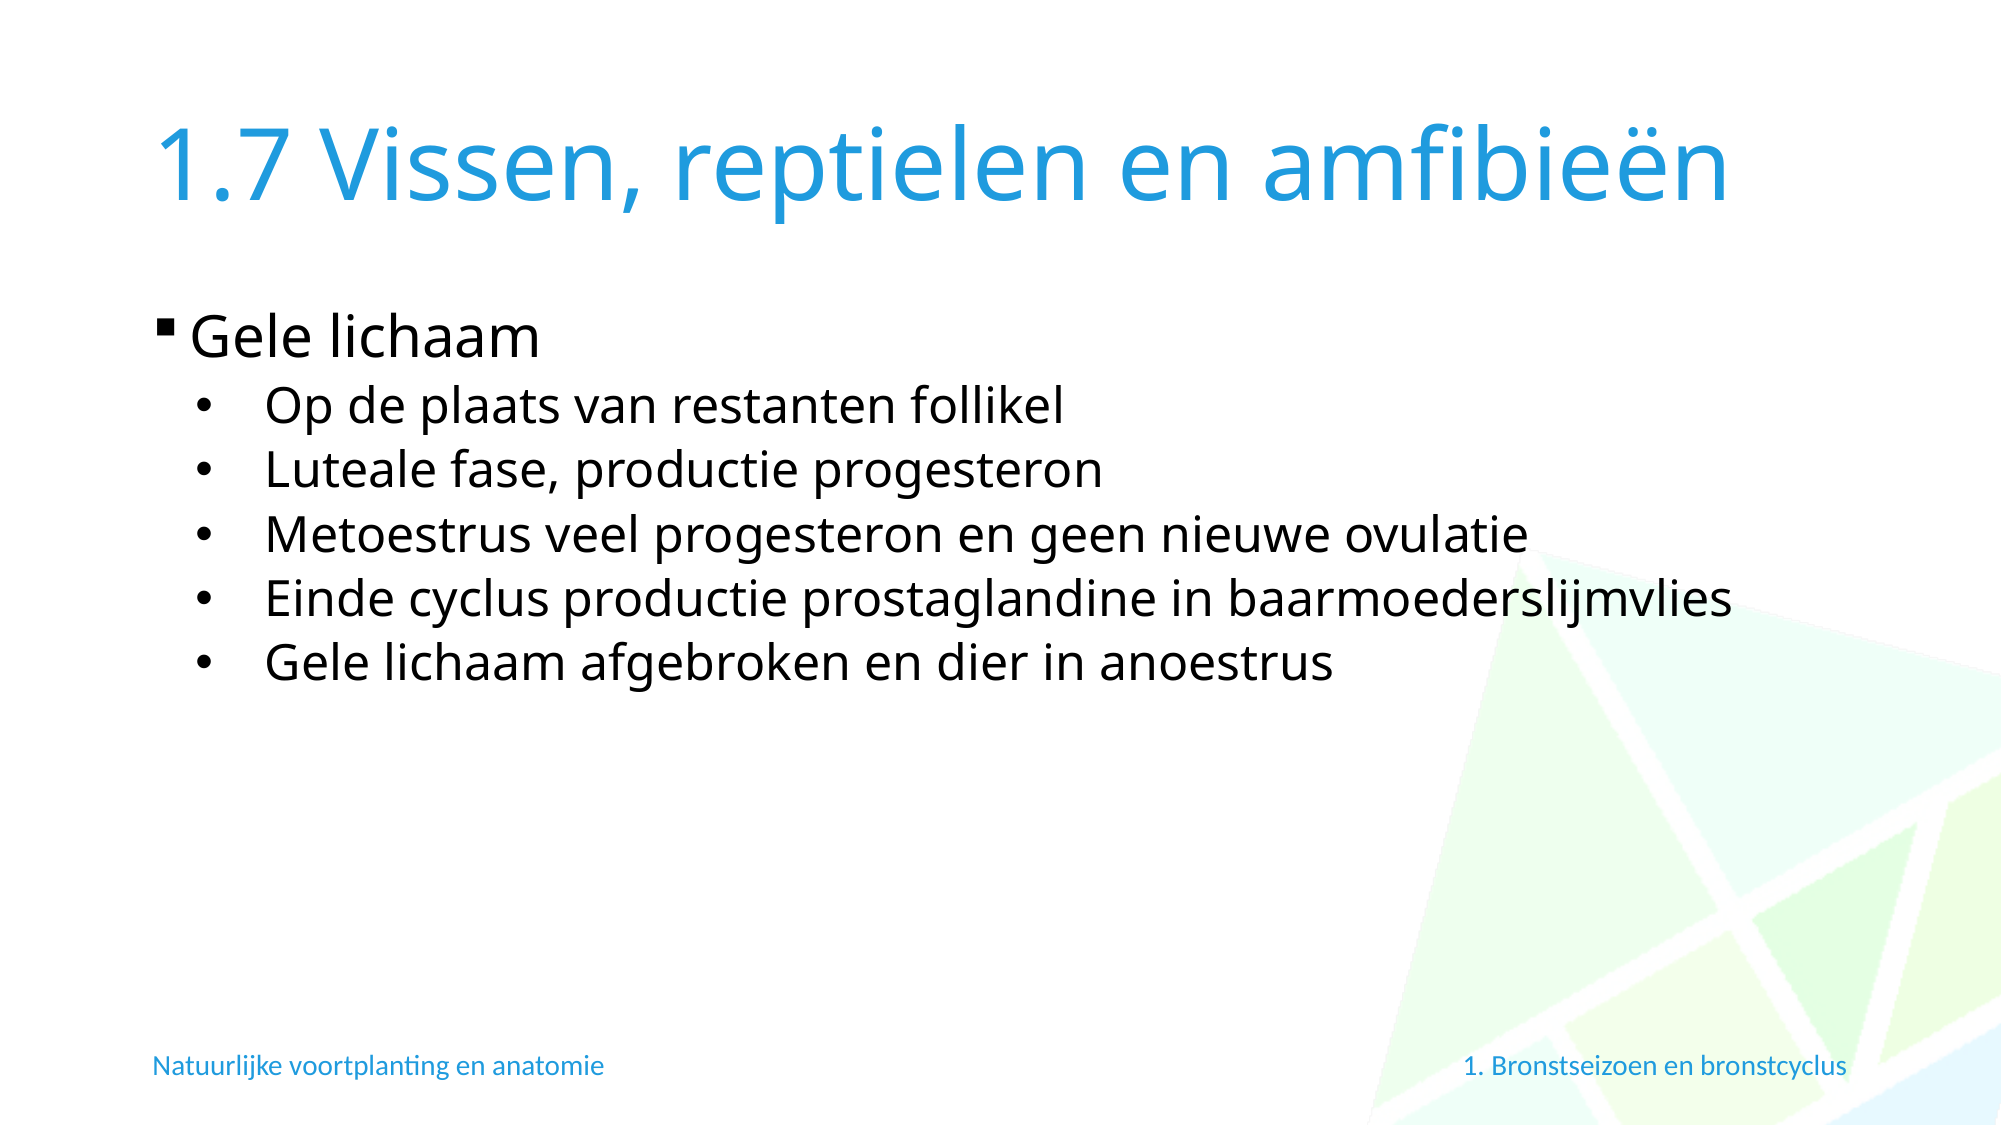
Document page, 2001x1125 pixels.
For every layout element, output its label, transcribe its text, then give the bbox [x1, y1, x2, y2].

title 1.7 Vissen, reptielen en amfibieën [137, 59, 1863, 278]
list Natuurlijke voortplanting en anatomie [137, 1042, 629, 1103]
list 1. Bronstseizoen en bronstcyclus [1412, 1042, 1863, 1103]
list Gele lichaam Op de plaats van restanten follikel Luteale fase, productie progesteron Metoestrus veel progesteron en geen nieuwe ovulatie Einde cyclus productie prostaglandine in baarmoederslijmvlies Gele lichaam afgebroken en dier in anoestrus [137, 299, 1863, 1014]
